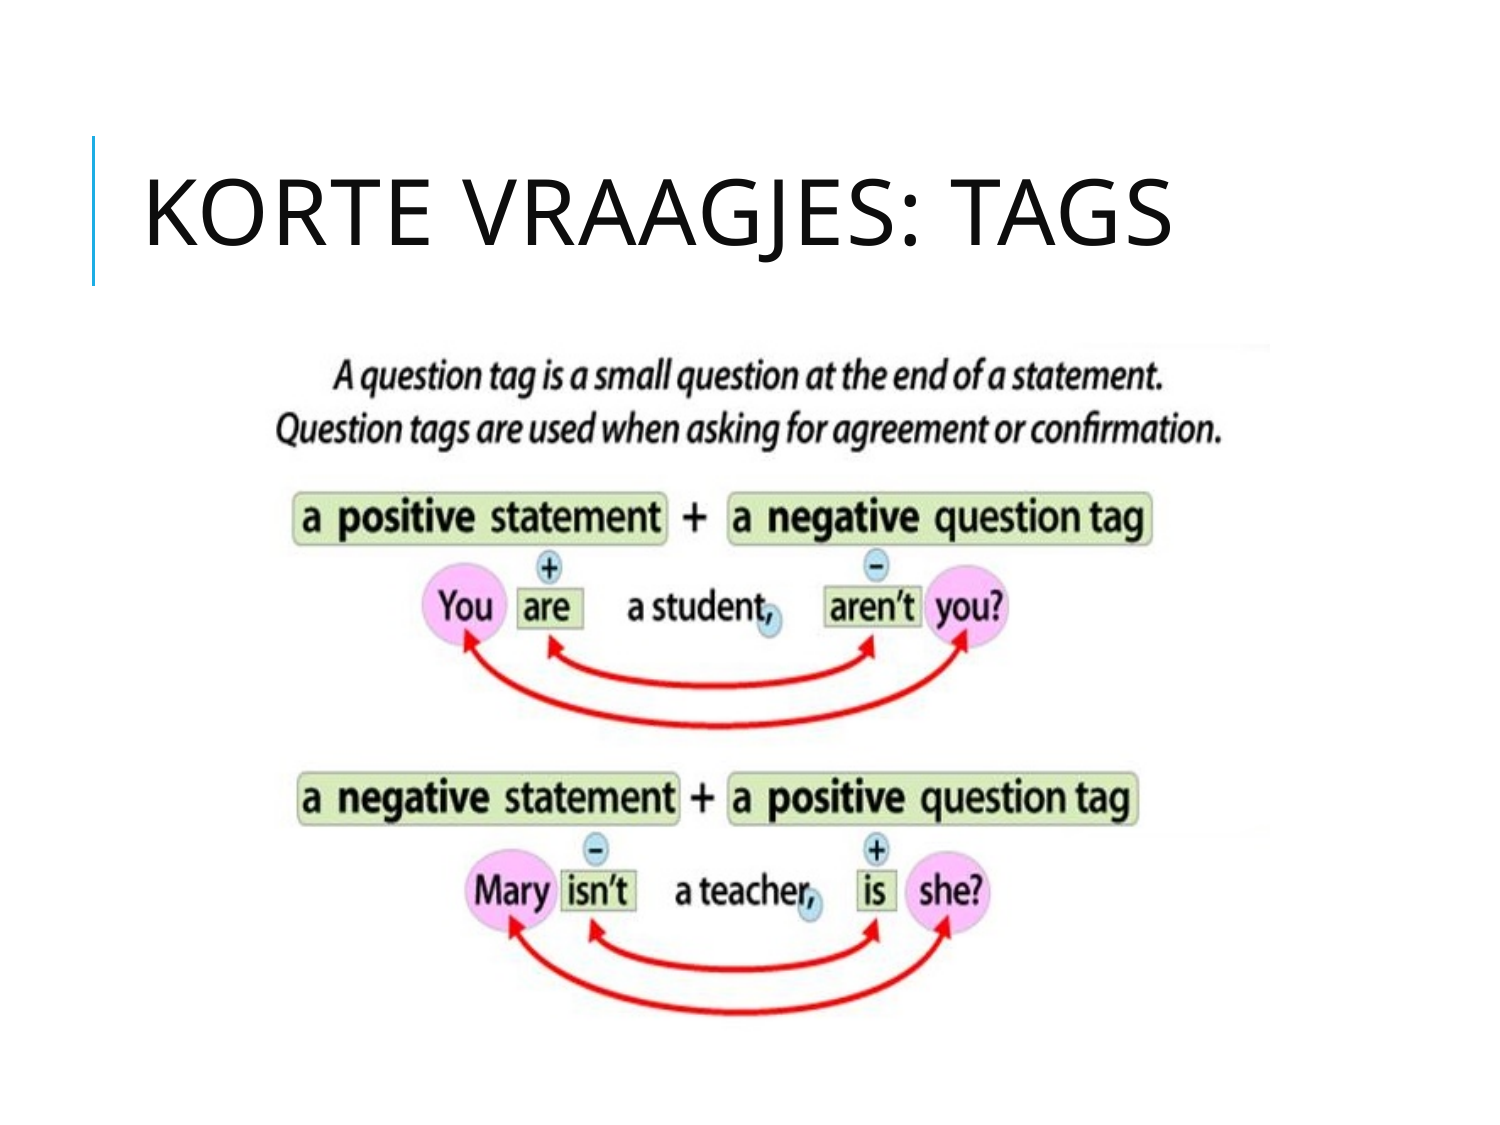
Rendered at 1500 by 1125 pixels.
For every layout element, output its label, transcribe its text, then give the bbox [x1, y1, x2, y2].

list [253, 314, 1270, 1059]
title Korte vraagjes: tags [126, 96, 1322, 342]
